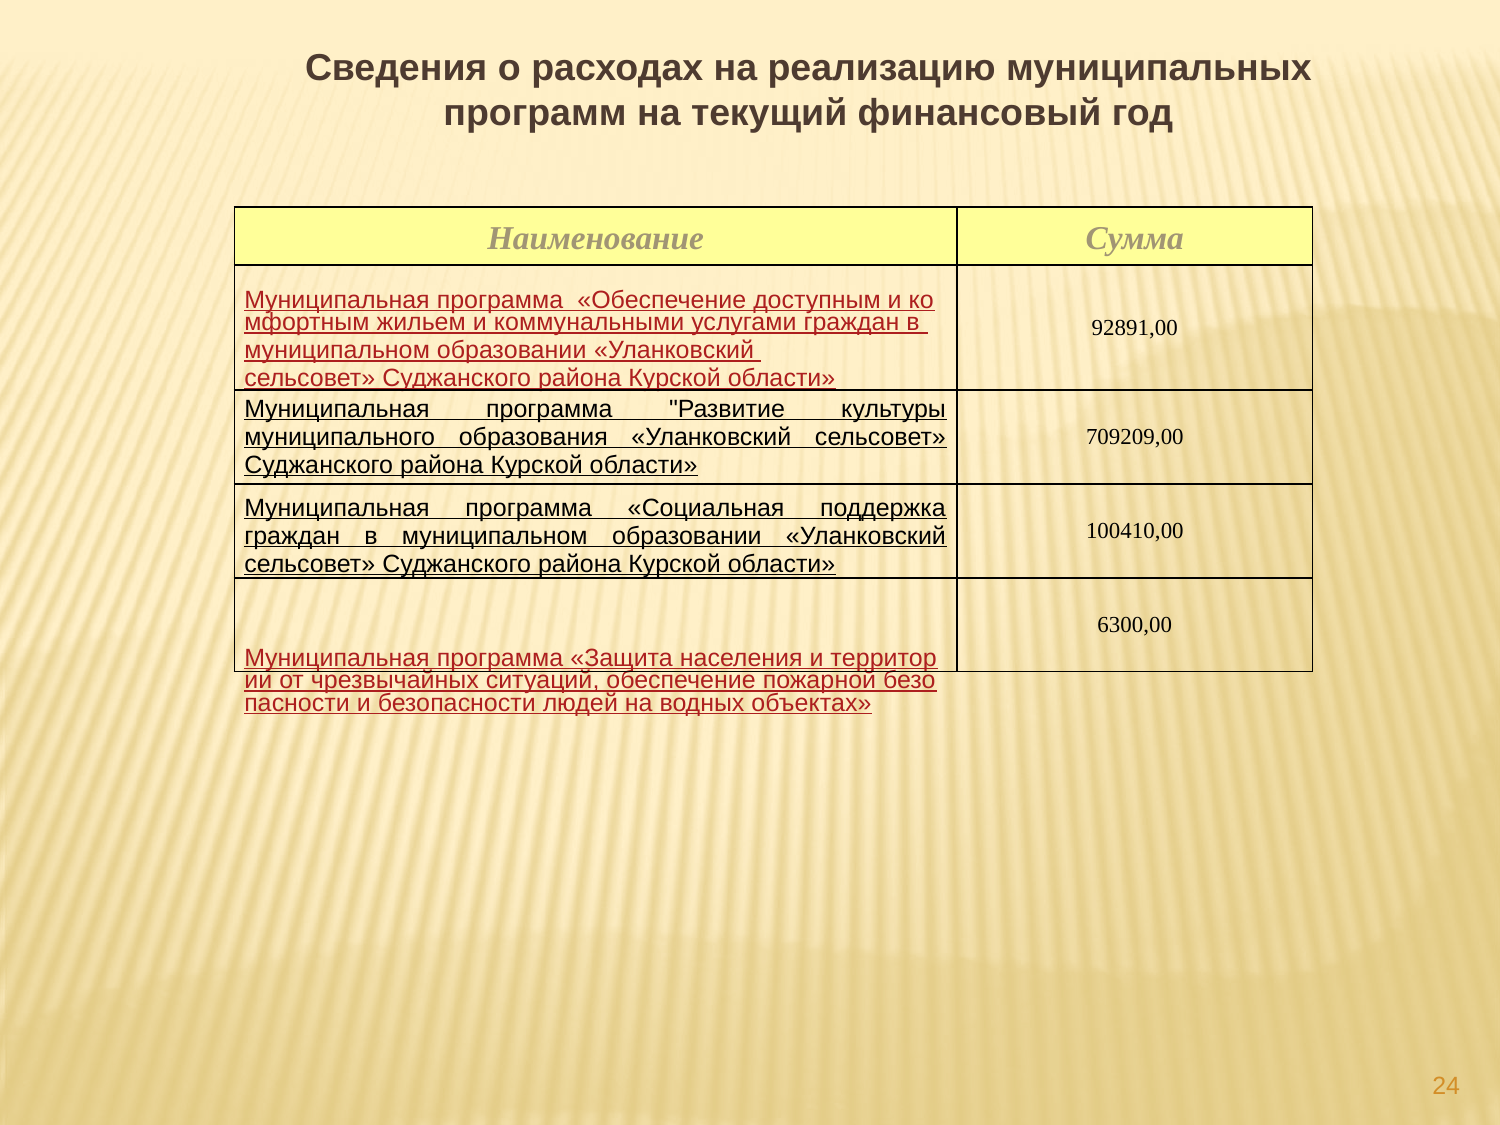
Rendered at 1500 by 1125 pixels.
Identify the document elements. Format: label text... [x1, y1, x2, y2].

table_header Сумма [958, 208, 1312, 264]
table_cell Муниципальная программа «Социальная поддержка граждан в муниципальном образовании «Уланковский сельсовет» Суджанского района Курской области» [235, 485, 956, 577]
table_cell Муниципальная программа «Обеспечение доступным и комфортным жильем и коммунальными услугами граждан в муниципальном образовании «Уланковский сельсовет» Суджанского района Курской области» [235, 266, 956, 389]
text_box Сведения о расходах на реализацию муниципальных программ на текущий финансовый год [269, 35, 1348, 140]
table_cell 709209,00 [958, 391, 1312, 483]
table_cell 6300,00 [958, 579, 1312, 671]
table_cell Муниципальная программа «Защита населения и территории от чрезвычайных ситуаций, обеспечение пожарной безопасности и безопасности людей на водных объектах» [235, 579, 956, 671]
table_cell 100410,00 [958, 485, 1312, 577]
slide_number 24 [1350, 1062, 1475, 1103]
table_cell 92891,00 [958, 266, 1312, 389]
table_header Наименование [235, 208, 956, 264]
table_cell Муниципальная программа "Развитие культуры муниципального образования «Уланковский сельсовет» Суджанского района Курской области» [235, 391, 956, 483]
